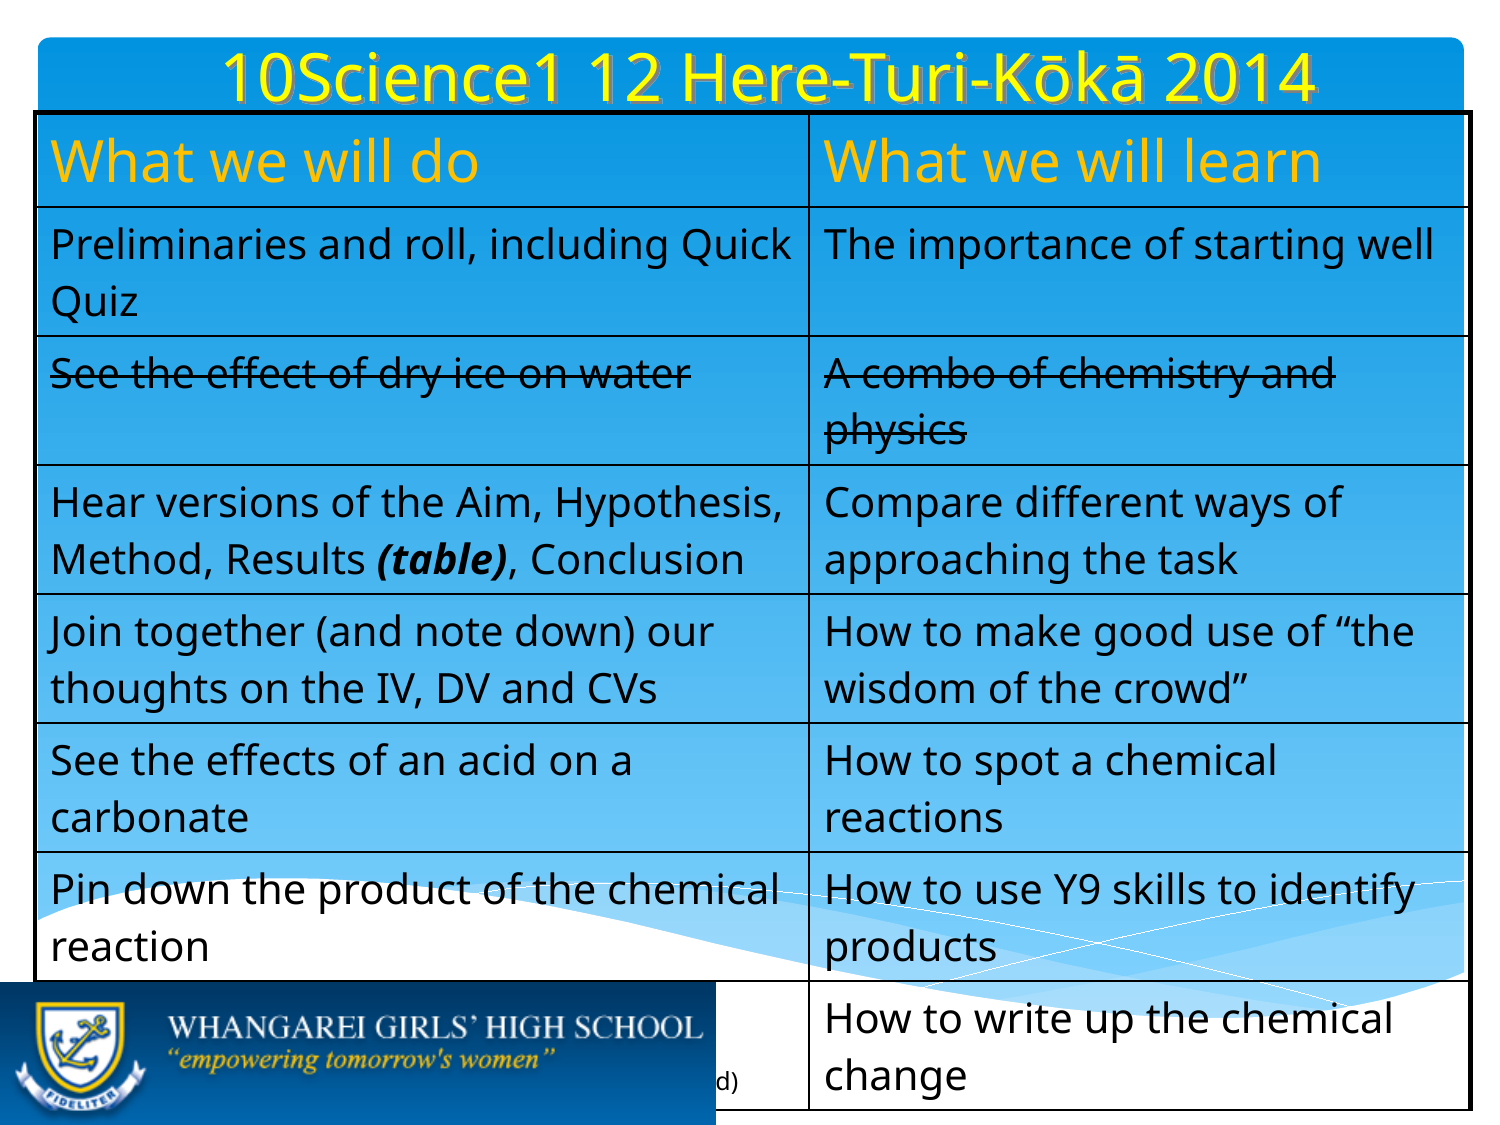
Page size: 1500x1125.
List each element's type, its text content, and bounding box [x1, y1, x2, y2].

table_cell Hear versions of the Aim, Hypothesis, Method, Results (table), Conclusion [37, 466, 808, 593]
table_cell Make the word equation for the chemical reaction (+ extra for those interested) [717, 982, 808, 1109]
picture [0, 982, 716, 1125]
table_cell A combo of chemistry and physics [810, 337, 1468, 464]
table_cell The importance of starting well [810, 208, 1468, 335]
table_cell How to spot a chemical reactions [810, 724, 1468, 851]
table_header What we will do [37, 115, 808, 206]
table_cell Pin down the product of the chemical reaction [37, 853, 808, 980]
table_cell How to use Y9 skills to identify products [810, 853, 1468, 980]
table_header What we will learn [810, 115, 1468, 206]
table_cell Preliminaries and roll, including Quick Quiz [37, 208, 808, 335]
table_cell Join together (and note down) our thoughts on the IV, DV and CVs [37, 595, 808, 722]
table_cell See the effect of dry ice on water [37, 337, 808, 464]
table_cell How to write up the chemical change [810, 982, 1468, 1109]
text_box 10Science1 12 Here-Turi-Kōkā 2014 [162, 24, 1375, 110]
table_cell How to make good use of “the wisdom of the crowd” [810, 595, 1468, 722]
table_cell Compare different ways of approaching the task [810, 466, 1468, 593]
table_cell See the effects of an acid on a carbonate [37, 724, 808, 851]
